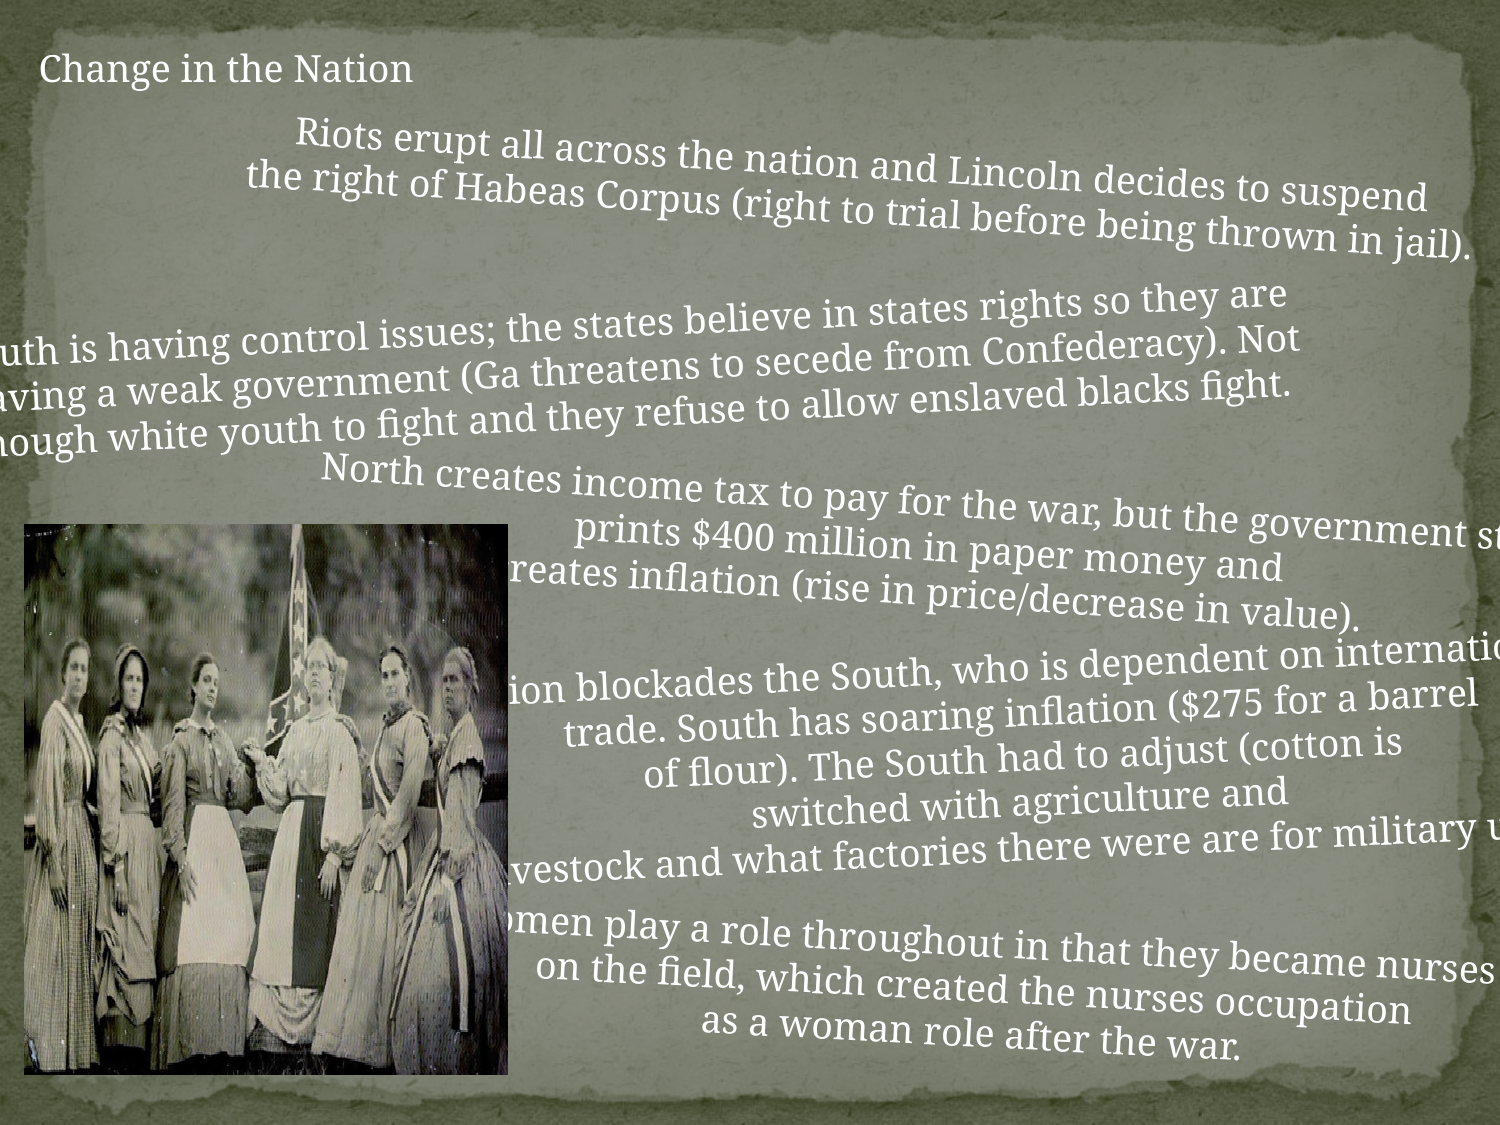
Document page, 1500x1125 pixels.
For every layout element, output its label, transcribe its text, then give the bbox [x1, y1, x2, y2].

picture [24, 524, 508, 1075]
text_box Women play a role throughout in that they became nurses on the field, which created the nurses occupation as a woman role after the war. [516, 887, 1500, 1090]
text_box Union blockades the South, who is dependent on international trade. South has soaring inflation ($275 for a barrel of flour). The South had to adjust (cotton is switched with agriculture and livestock and what factories there were are for military use. [516, 614, 1500, 894]
text_box Riots erupt all across the nation and Lincoln decides to suspend the right of Habeas Corpus (right to trial before being thrown in jail). [229, 96, 1500, 277]
text_box North creates income tax to pay for the war, but the government still prints $400 million in paper money and creates inflation (rise in price/decrease in value). [303, 433, 1500, 632]
text_box Change in the Nation [23, 37, 429, 98]
text_box South is having control issues; the states believe in states rights so they are Having a weak government (Ga threatens to secede from Confederacy). Not Enough white youth to fight and they refuse to allow enslaved blacks fight. [0, 259, 1319, 472]
